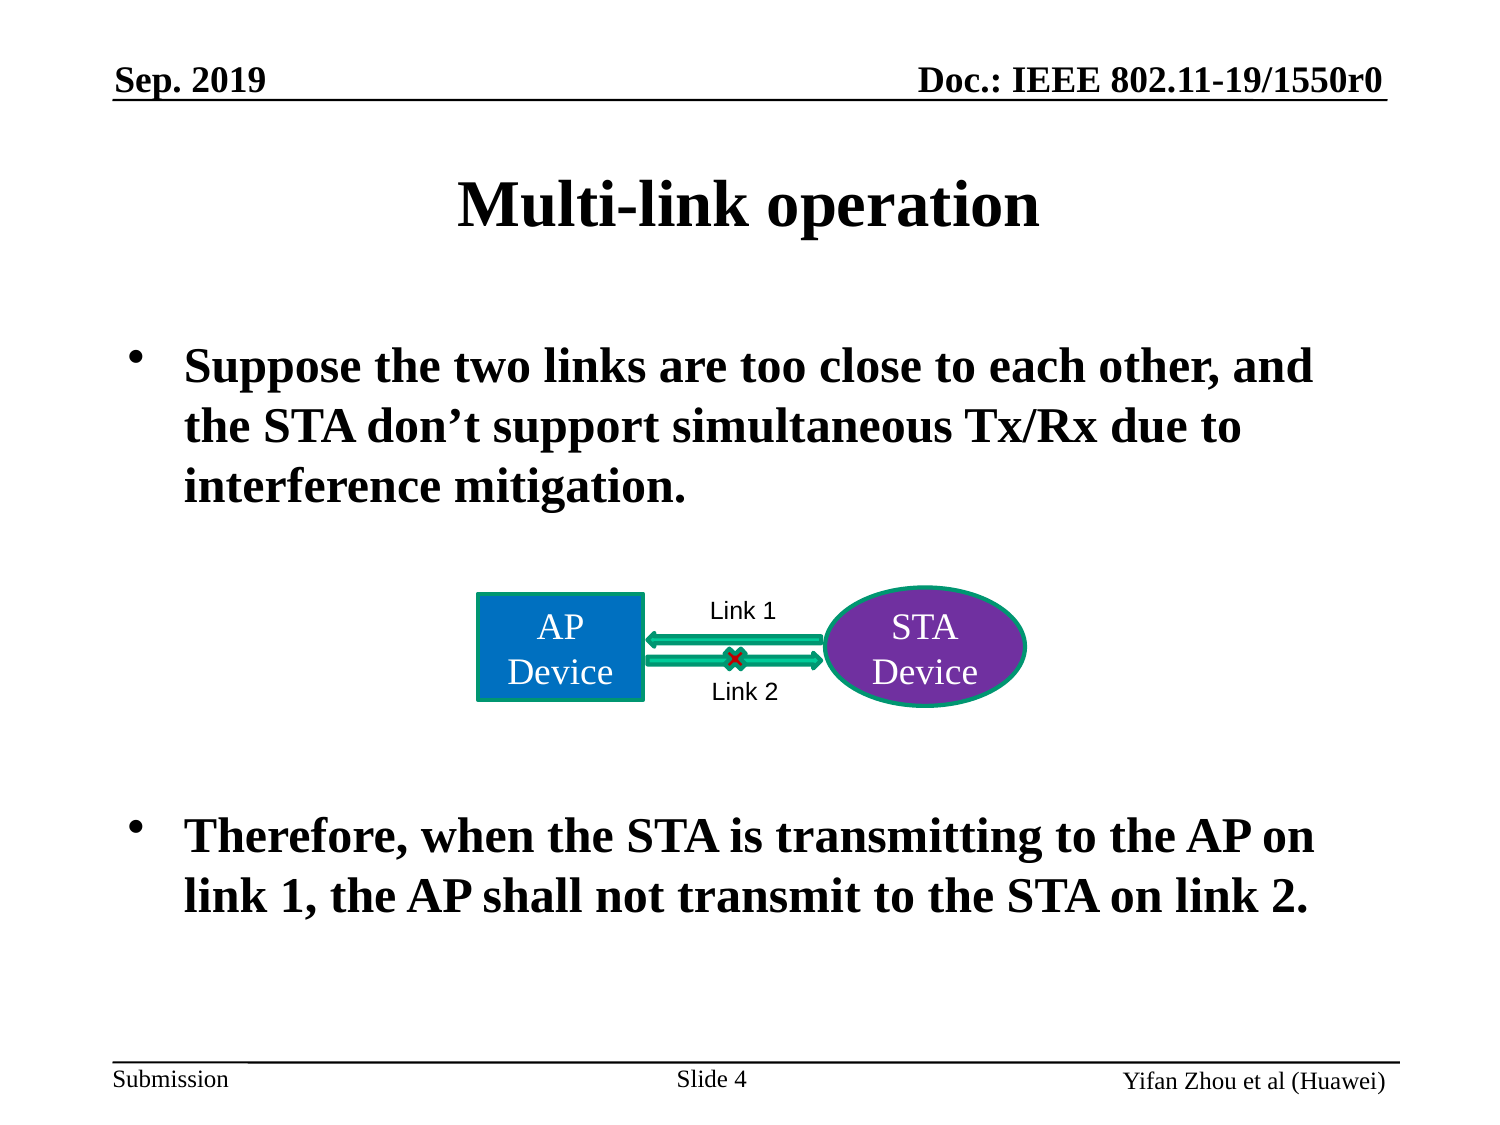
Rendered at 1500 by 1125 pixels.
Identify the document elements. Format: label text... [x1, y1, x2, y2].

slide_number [114, 54, 269, 101]
slide_number Slide 4 [668, 1062, 756, 1093]
list Suppose the two links are too close to each other, and the STA don’t support simultaneous Tx/Rx due to interference mitigation. Therefore, when the STA is transmitting to the AP on link 1, the AP shall not transmit to the STA on link 2. [112, 324, 1388, 1001]
text_box STA Device [822, 585, 1028, 708]
text_box [722, 646, 748, 672]
text_box AP Device [476, 592, 645, 702]
text_box [645, 630, 824, 649]
title Multi-link operation [112, 112, 1388, 288]
text_box Link 2 [696, 668, 809, 714]
text_box [745, 650, 824, 671]
footer Yifan Zhou et al (Huawei) [1118, 1064, 1386, 1095]
text_box [645, 654, 726, 667]
text_box Link 1 [695, 587, 807, 633]
